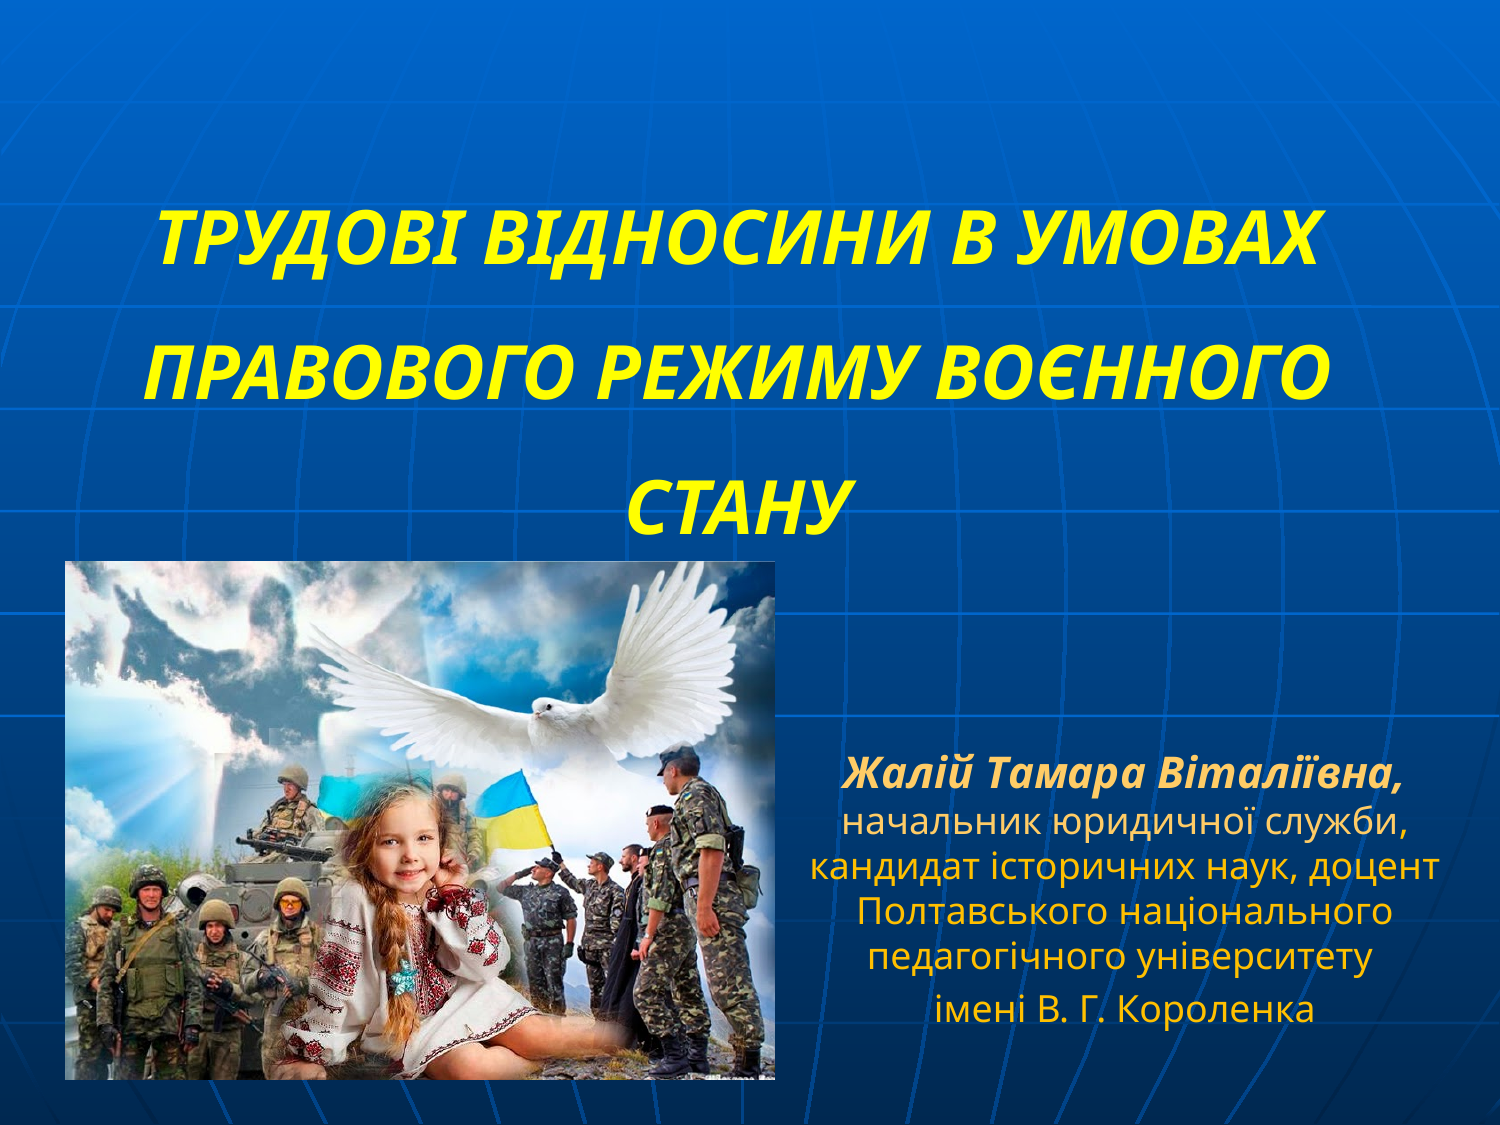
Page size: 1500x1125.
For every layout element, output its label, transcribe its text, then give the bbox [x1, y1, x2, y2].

title ТРУДОВІ ВІДНОСИНИ В УМОВАХ ПРАВОВОГО РЕЖИМУ ВОЄННОГО СТАНУ [99, 99, 1375, 557]
subtitle Жалій Тамара Віталіївна, начальник юридичної служби, кандидат історичних наук, доцент Полтавського національного педагогічного університету імені В. Г. Короленка [775, 737, 1475, 1075]
picture [65, 561, 775, 1080]
